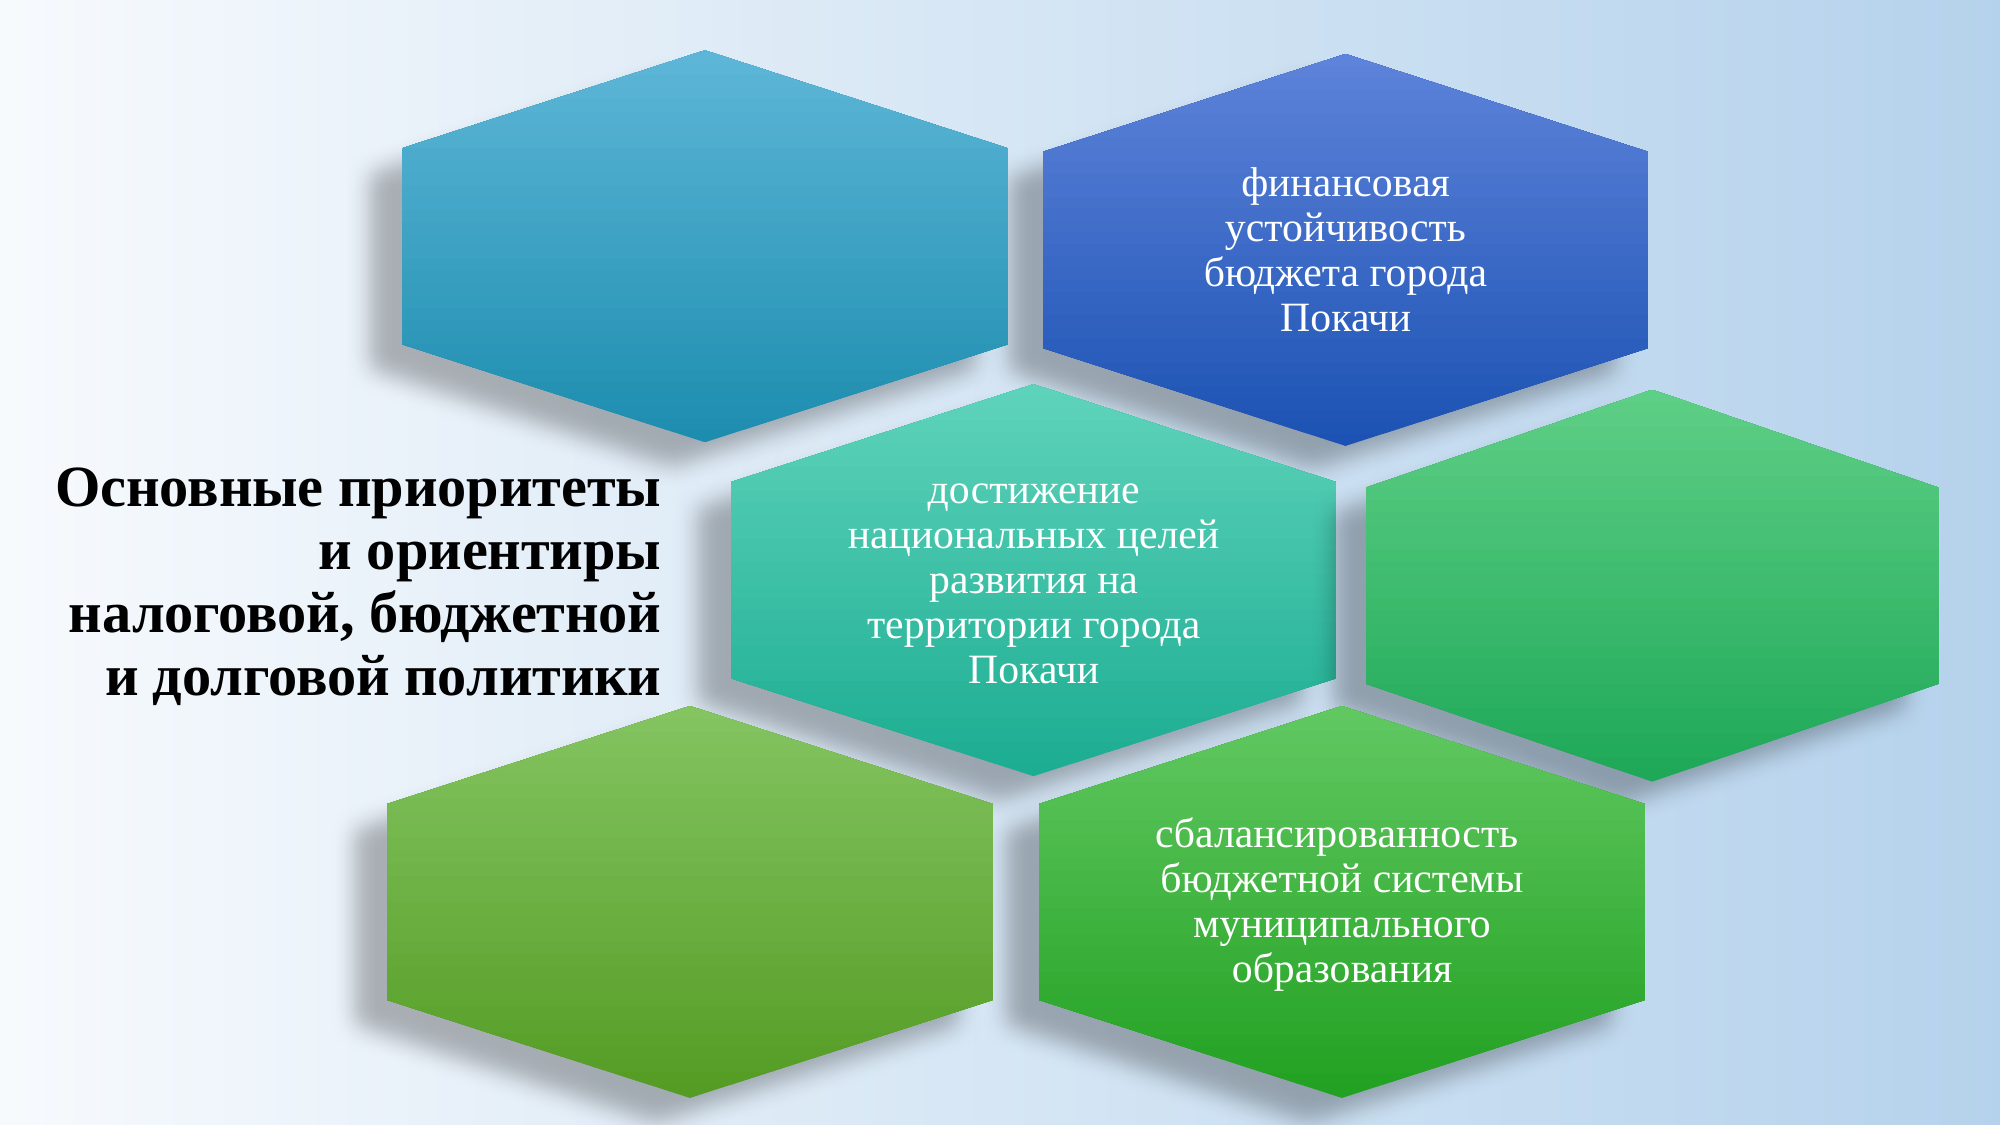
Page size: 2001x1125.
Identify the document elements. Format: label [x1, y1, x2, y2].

text_box [16, 39, 1956, 1099]
text_box [31, 25, 1985, 1099]
